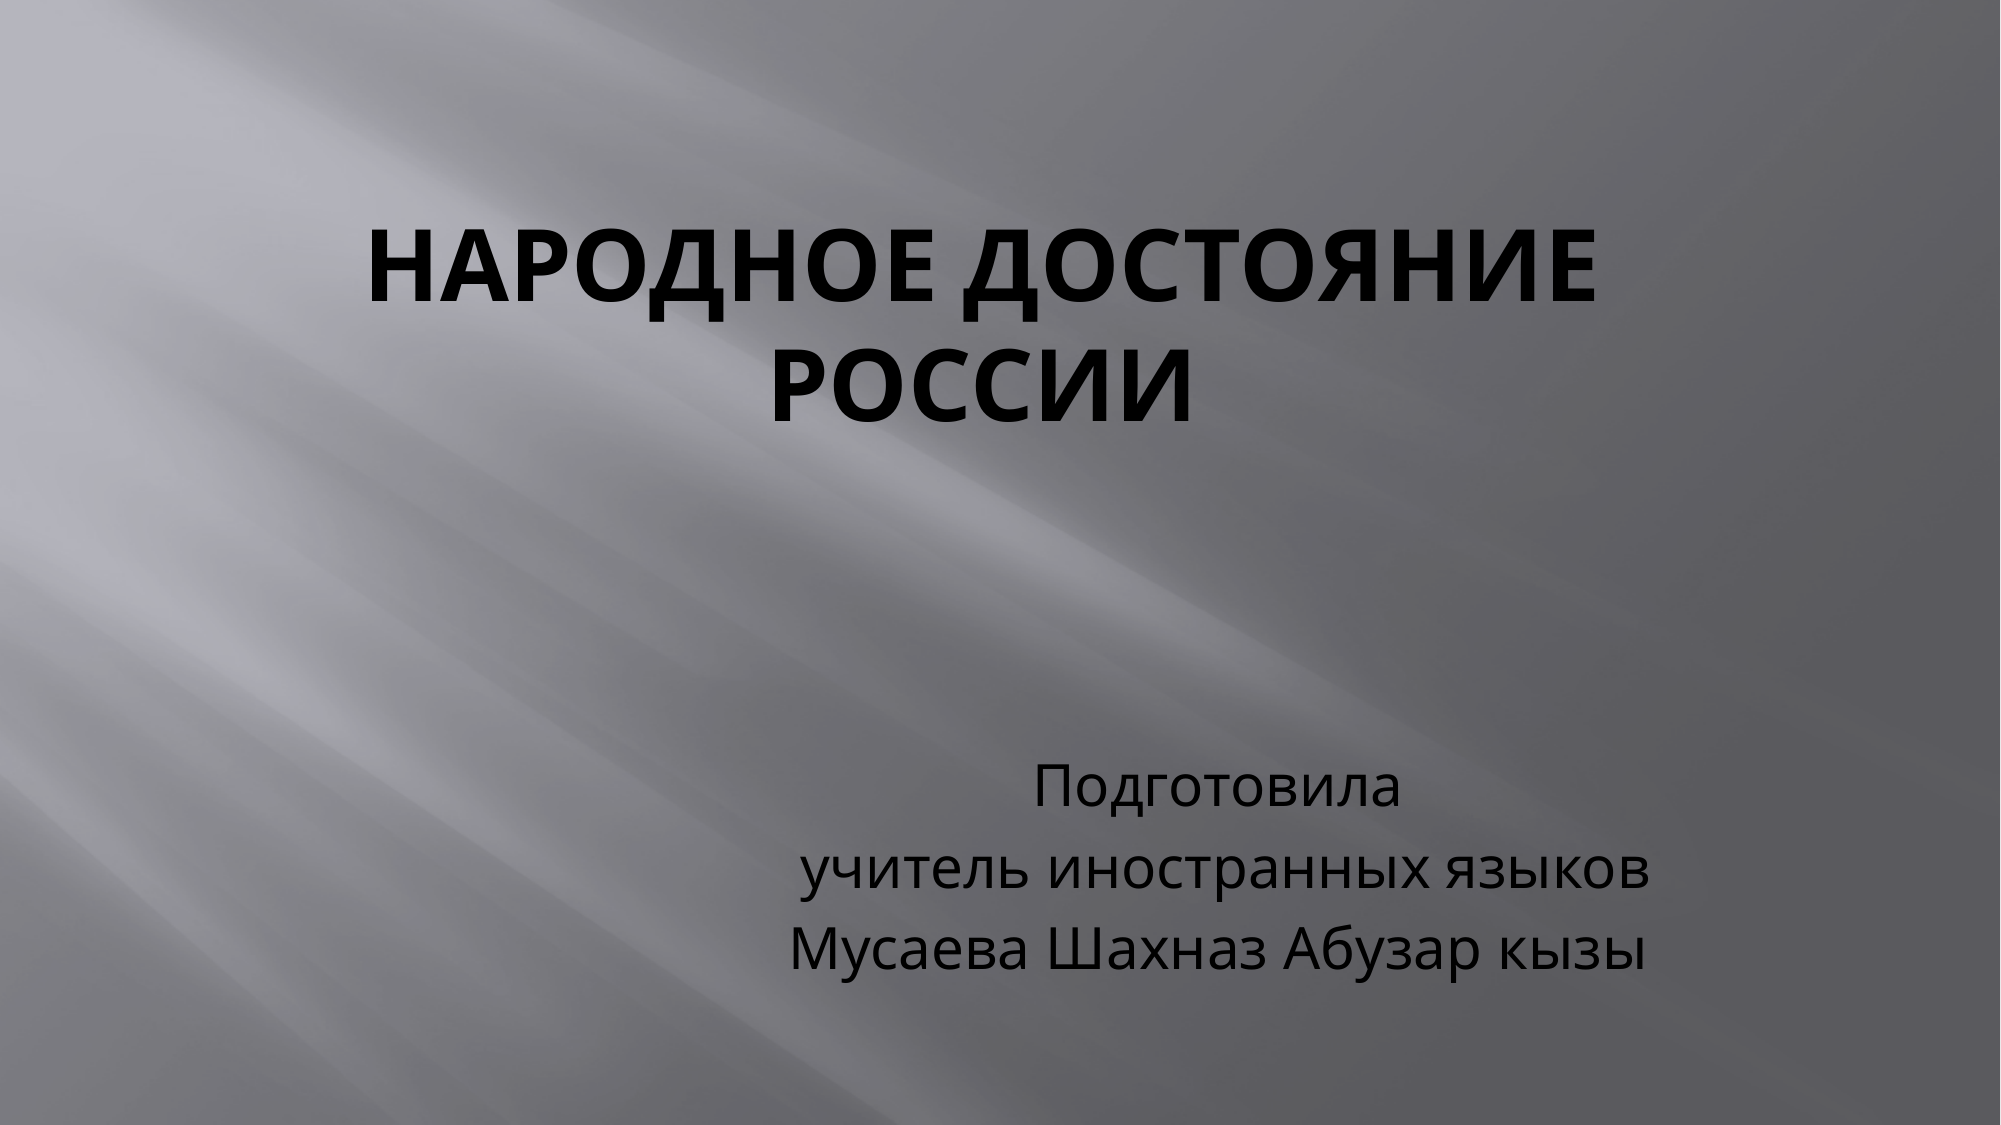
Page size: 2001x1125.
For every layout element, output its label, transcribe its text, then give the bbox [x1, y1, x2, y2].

title Народное достояние России [232, 50, 1733, 442]
subtitle Подготовила учитель иностранных языков Мусаева Шахназ Абузар кызы [467, 740, 1968, 1013]
